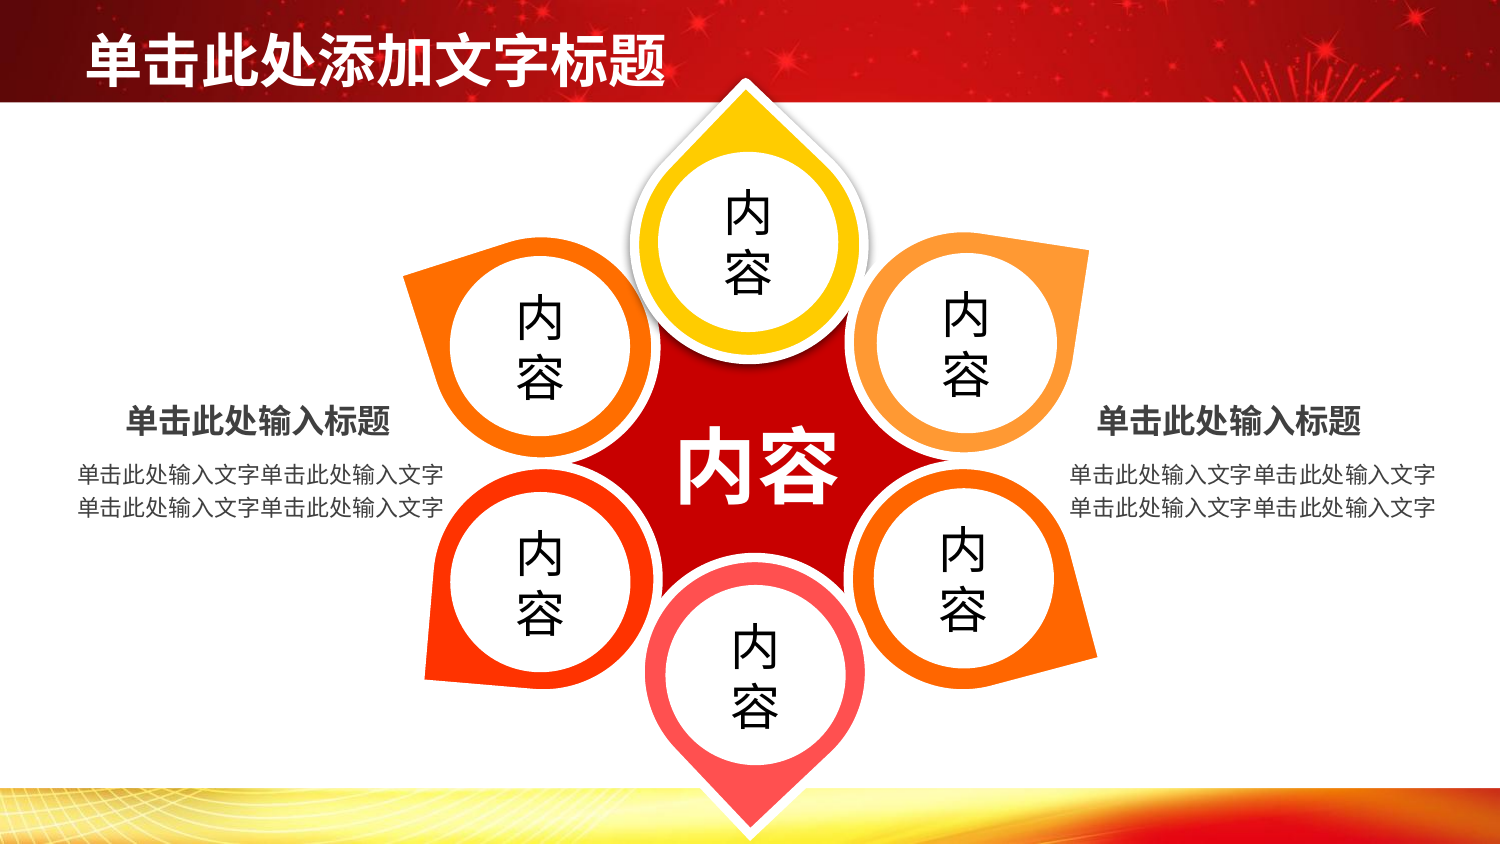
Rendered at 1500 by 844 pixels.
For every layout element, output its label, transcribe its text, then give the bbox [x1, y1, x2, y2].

text_box 内容 [575, 360, 943, 557]
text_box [848, 464, 1078, 694]
text_box 单击此处输入标题 [1079, 386, 1435, 446]
text_box 单击此处输入文字单击此处输入文字 单击此处输入文字单击此处输入文字 [986, 448, 1500, 562]
text_box 单击此处输入标题 [53, 386, 426, 446]
picture [0, 789, 1500, 844]
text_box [640, 557, 870, 787]
text_box 单击此处输入文字单击此处输入文字 单击此处输入文字单击此处输入文字 [0, 448, 529, 562]
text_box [634, 130, 864, 360]
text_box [849, 227, 1079, 458]
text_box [426, 232, 656, 463]
picture [0, 0, 1500, 102]
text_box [428, 464, 659, 694]
